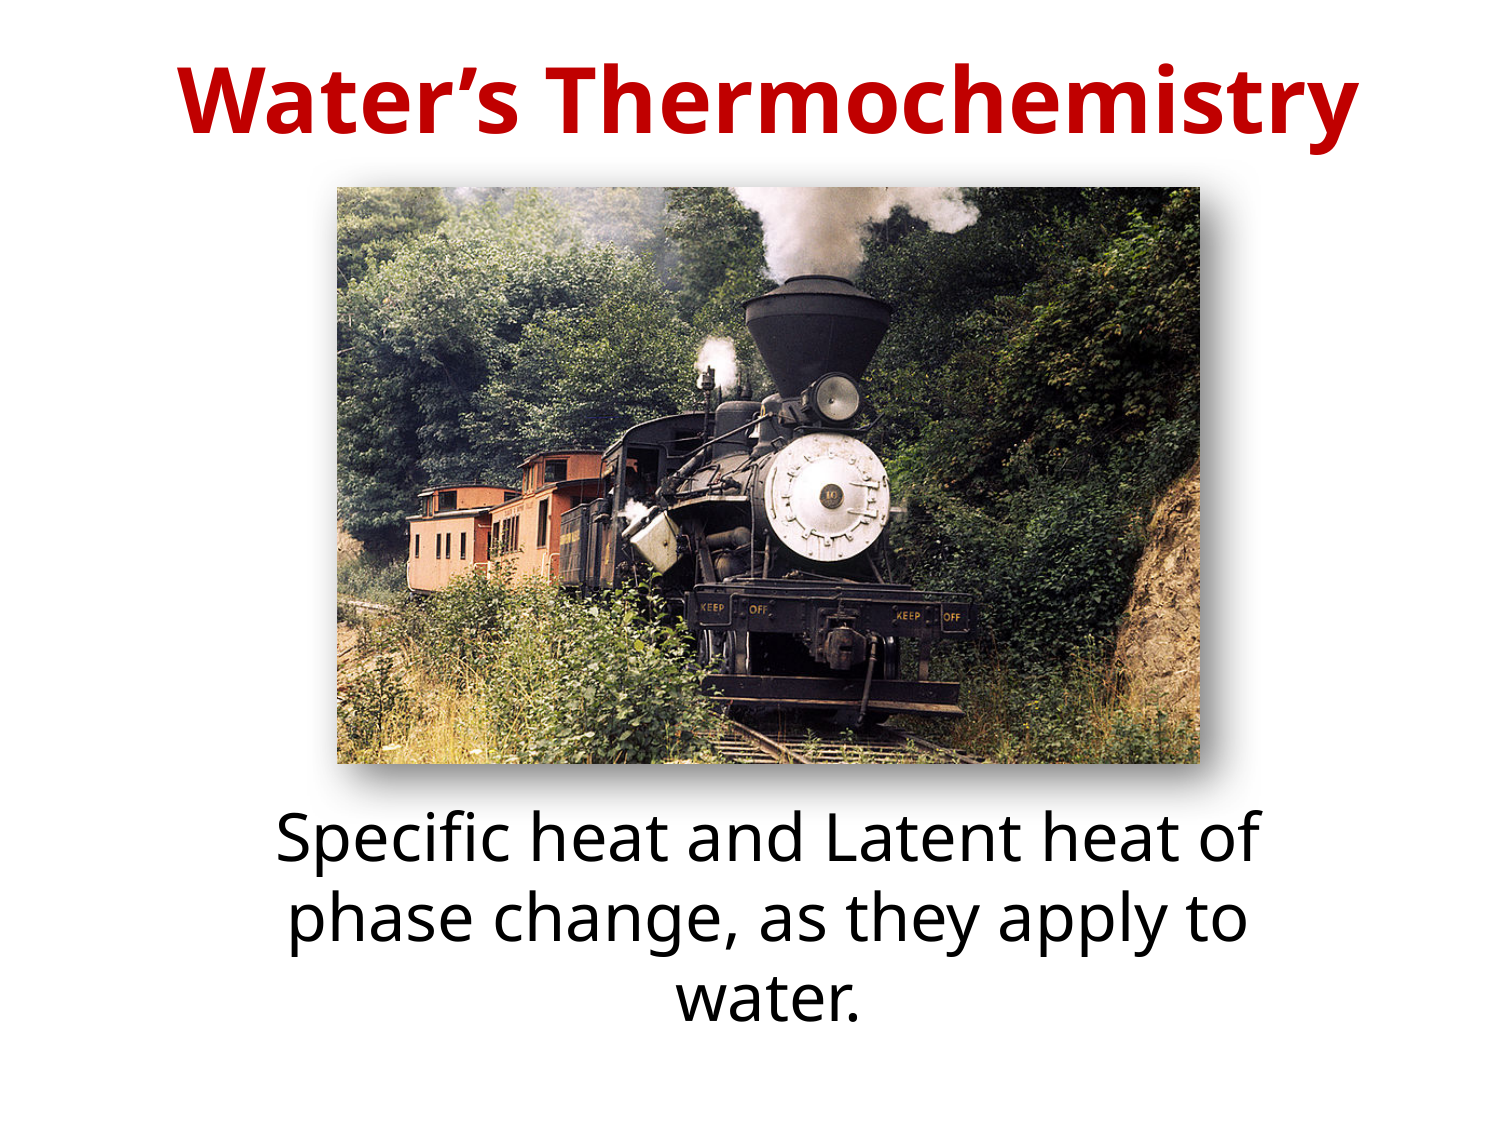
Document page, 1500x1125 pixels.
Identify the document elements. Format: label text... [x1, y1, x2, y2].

title Water’s Thermochemistry [125, 3, 1413, 191]
picture [337, 187, 1201, 764]
subtitle Specific heat and Latent heat of phase change, as they apply to water. [243, 787, 1294, 1075]
